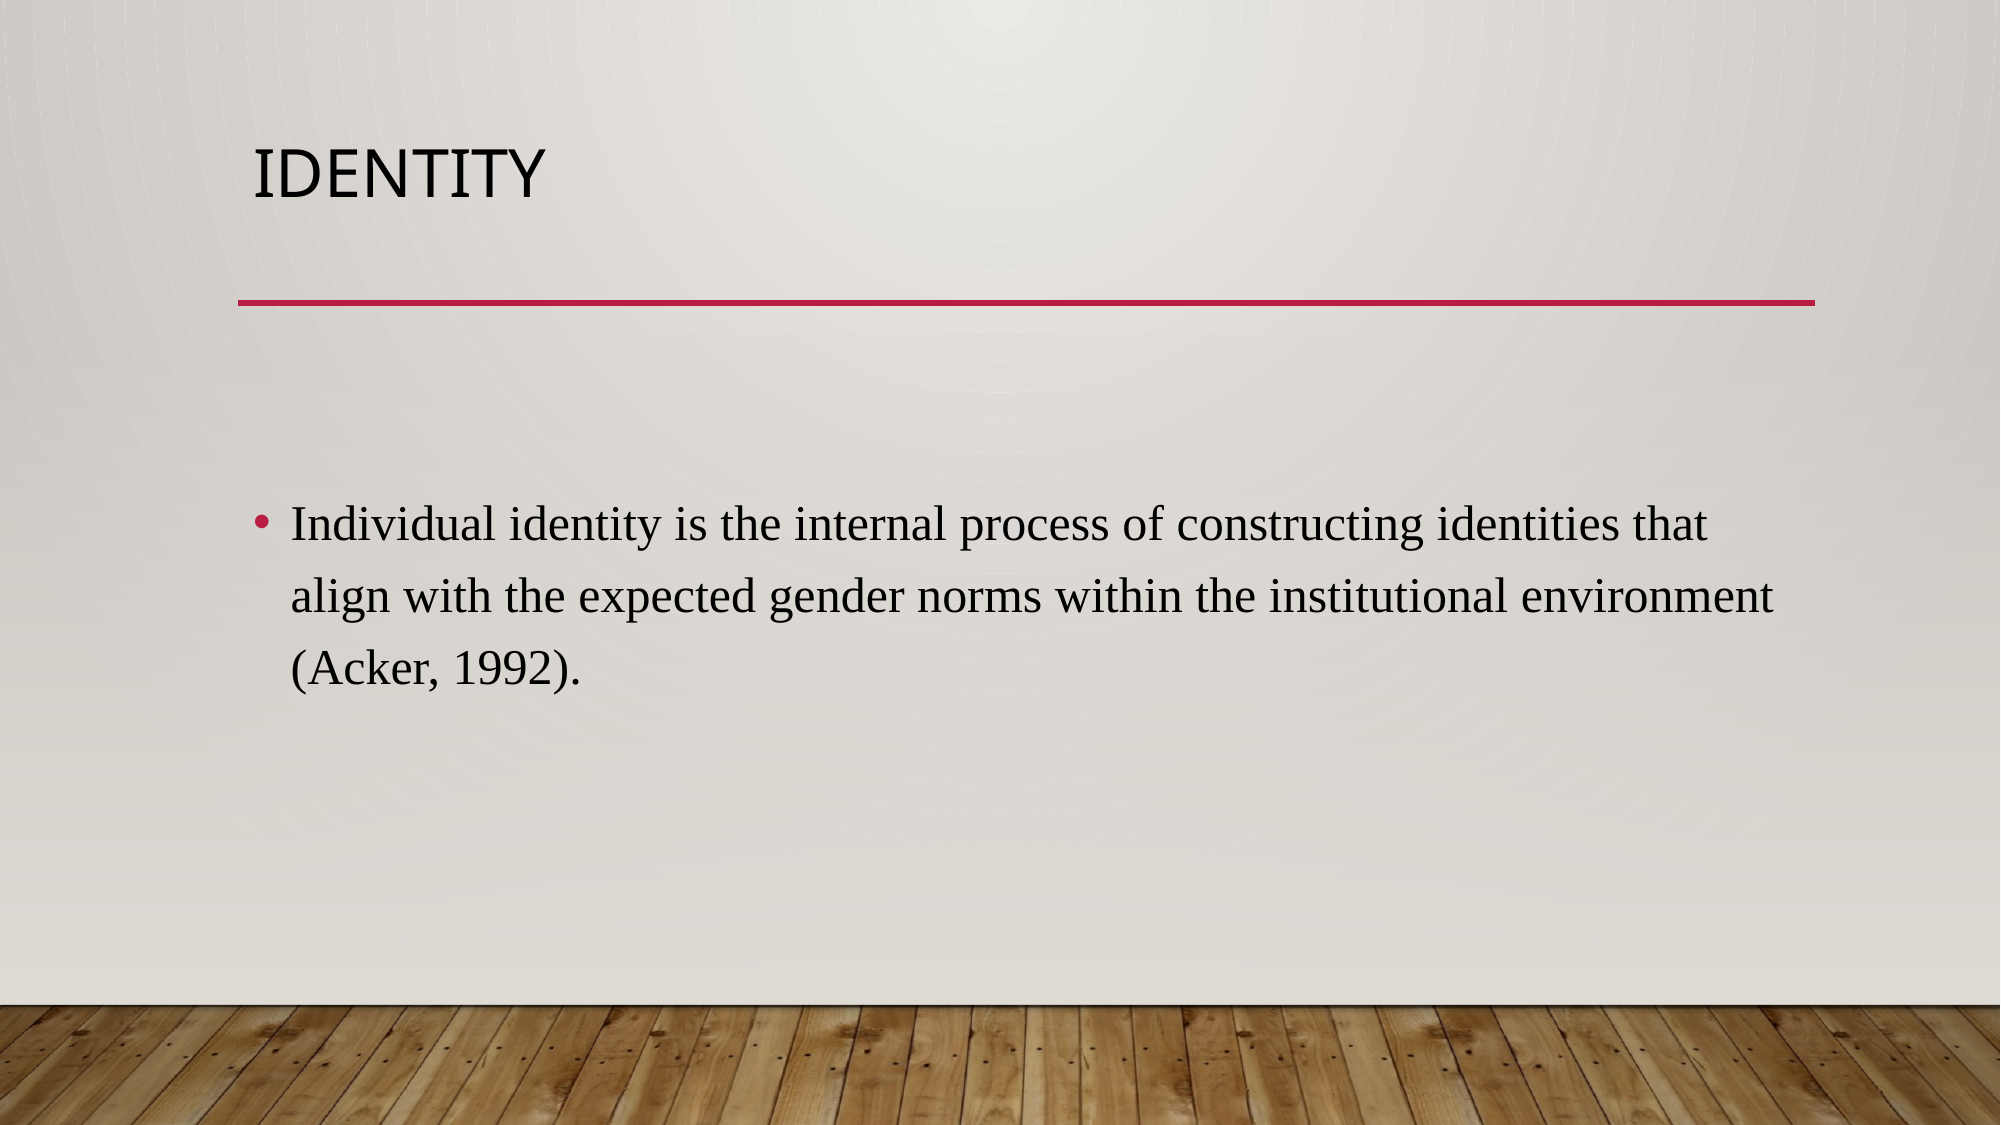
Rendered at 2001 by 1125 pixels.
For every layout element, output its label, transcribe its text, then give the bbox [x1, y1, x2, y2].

title identity [238, 131, 1814, 305]
list Individual identity is the internal process of constructing identities that align with the expected gender norms within the institutional environment (Acker, 1992). [238, 330, 1814, 897]
picture [0, 1005, 2000, 1125]
